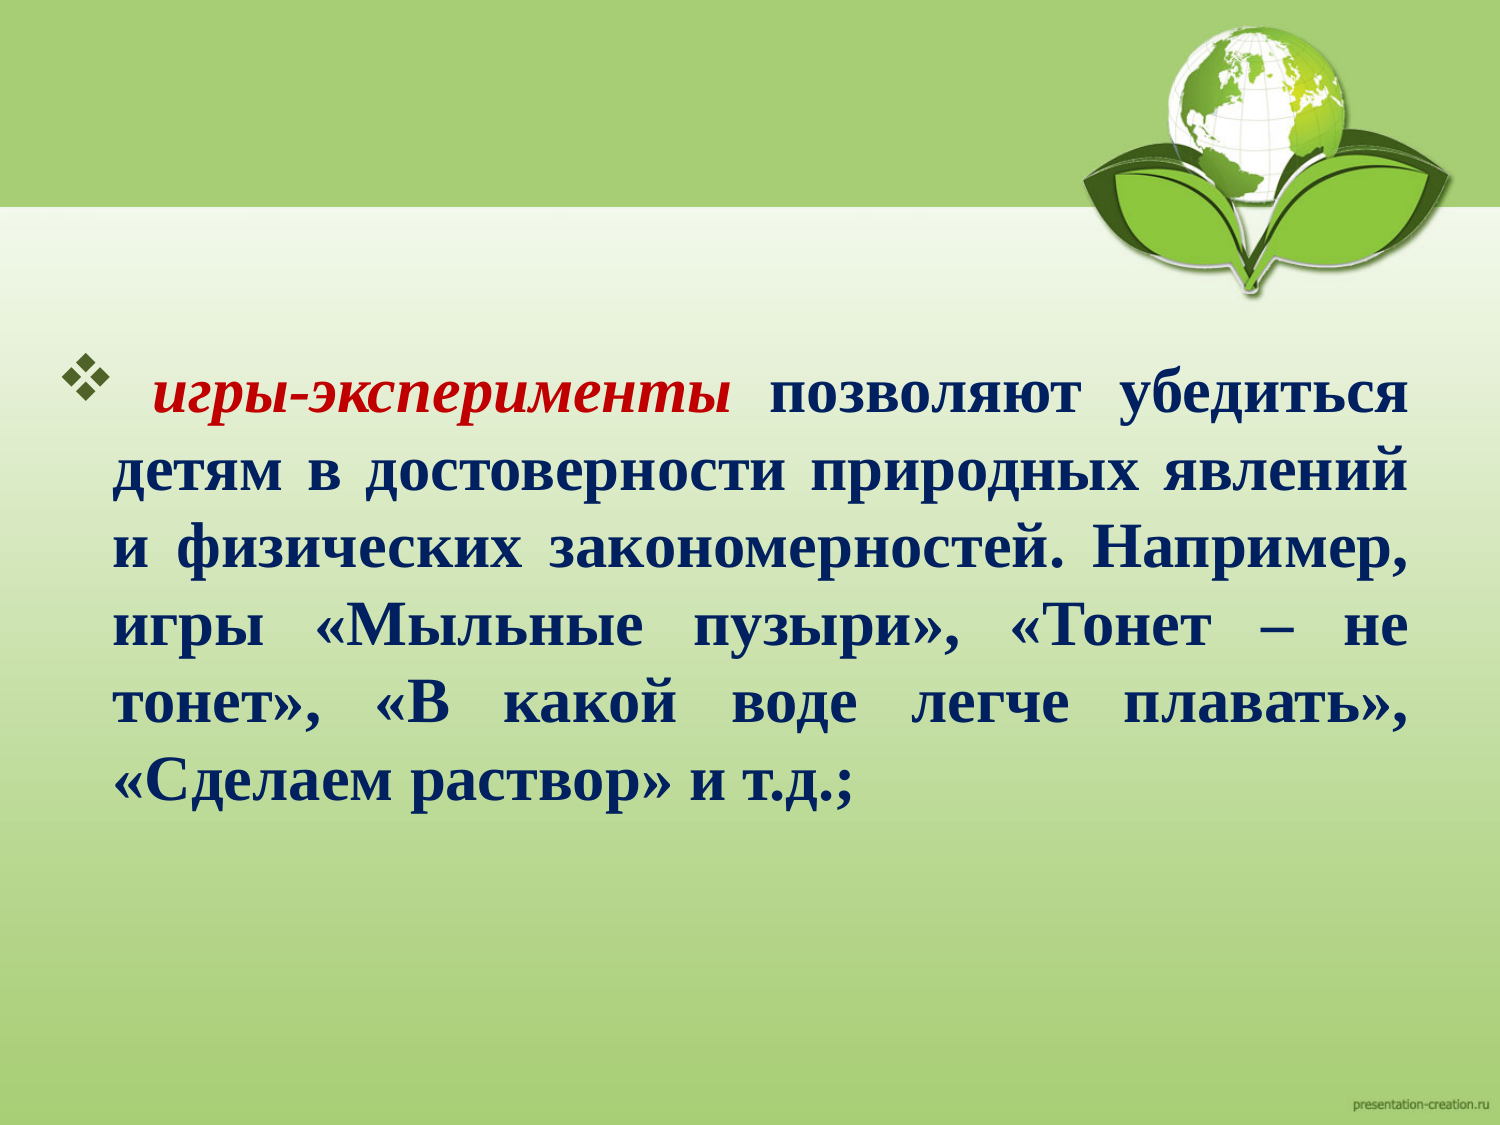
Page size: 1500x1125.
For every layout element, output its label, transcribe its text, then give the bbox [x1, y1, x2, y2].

picture [0, 0, 1500, 1125]
list игры-эксперименты позволяют убедиться детям в достоверности природных явлений и физических закономерностей. Например, игры «Мыльные пузыри», «Тонет – не тонет», «В какой воде легче плавать», «Сделаем раствор» и т.д.; [41, 338, 1425, 988]
